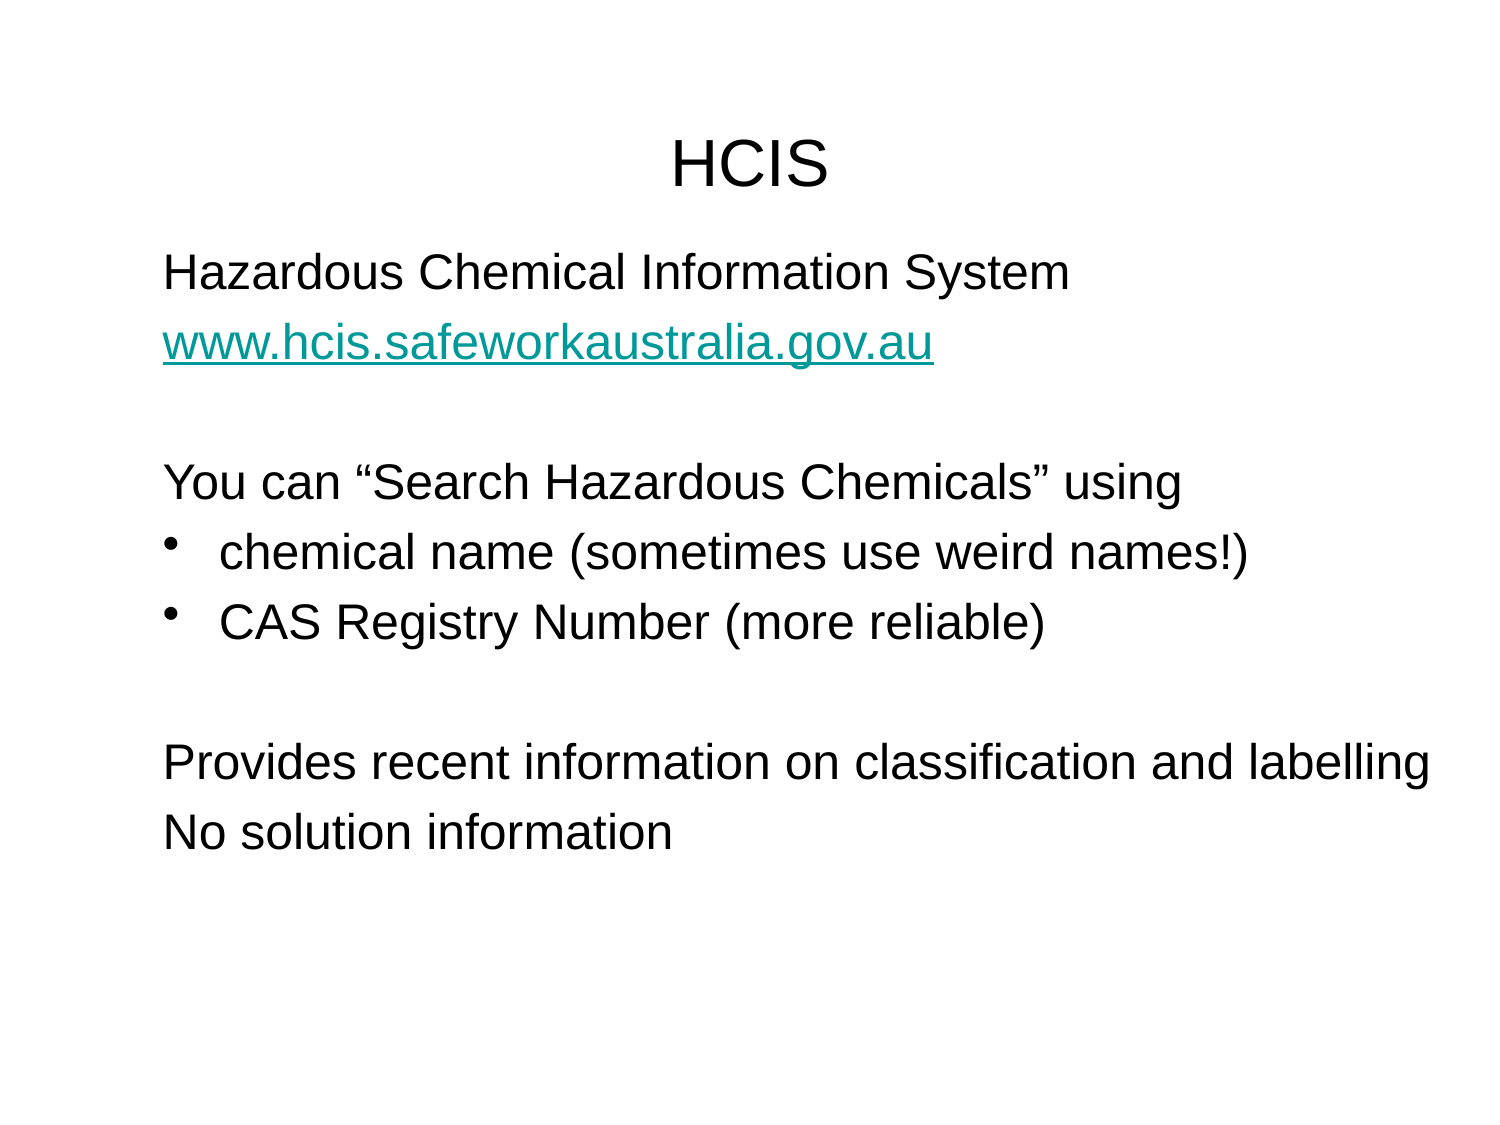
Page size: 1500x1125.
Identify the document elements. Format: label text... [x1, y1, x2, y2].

title HCIS [112, 99, 1388, 220]
list Hazardous Chemical Information System www.hcis.safeworkaustralia.gov.au You can “Search Hazardous Chemicals” using chemical name (sometimes use weird names!) CAS Registry Number (more reliable) Provides recent information on classification and labelling No solution information [147, 231, 1473, 1063]
